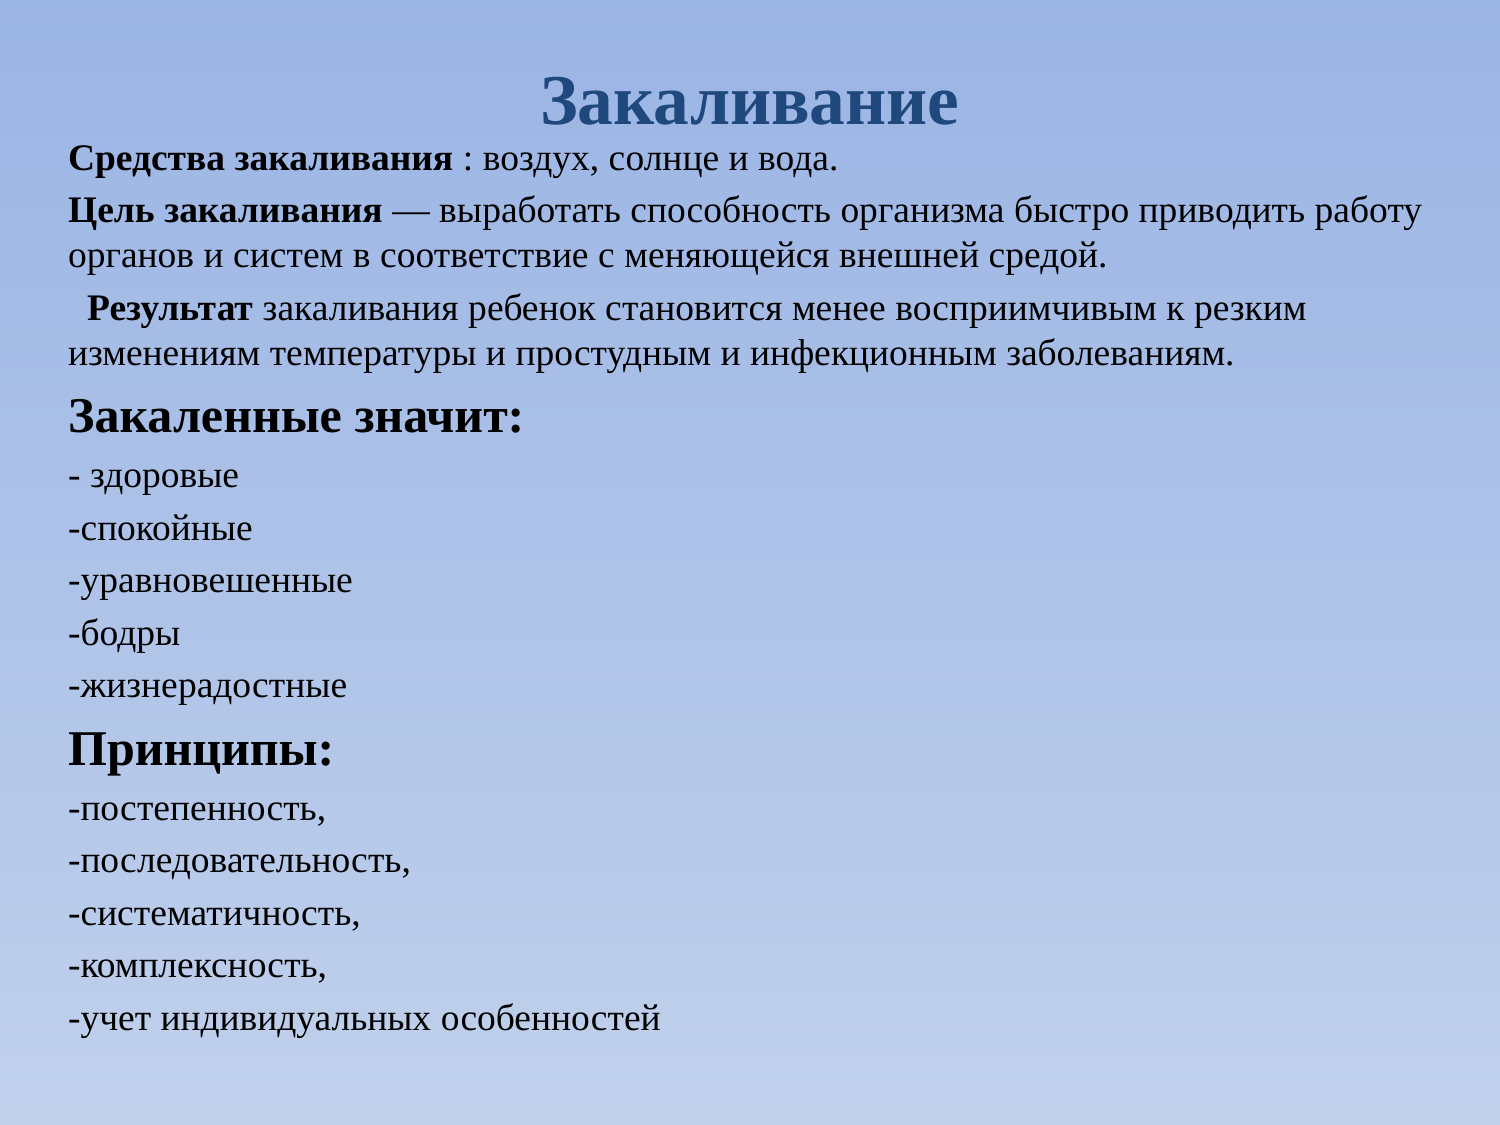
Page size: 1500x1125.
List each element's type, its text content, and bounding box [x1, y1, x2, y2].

title Закаливание [75, 45, 1425, 125]
list Средства закаливания : воздух, солнце и вода. Цель закаливания — выработать способность организма быстро приводить работу органов и систем в соответствие с меняющейся внешней средой. Результат закаливания ребенок становится менее восприимчивым к резким изменениям температуры и простудным и инфекционным заболеваниям. Закаленные значит: - здоровые -спокойные -уравновешенные -бодры -жизнерадостные Принципы: -постепенность, -последовательность, -систематичность, -комплексность, -учет индивидуальных особенностей [53, 125, 1459, 1005]
